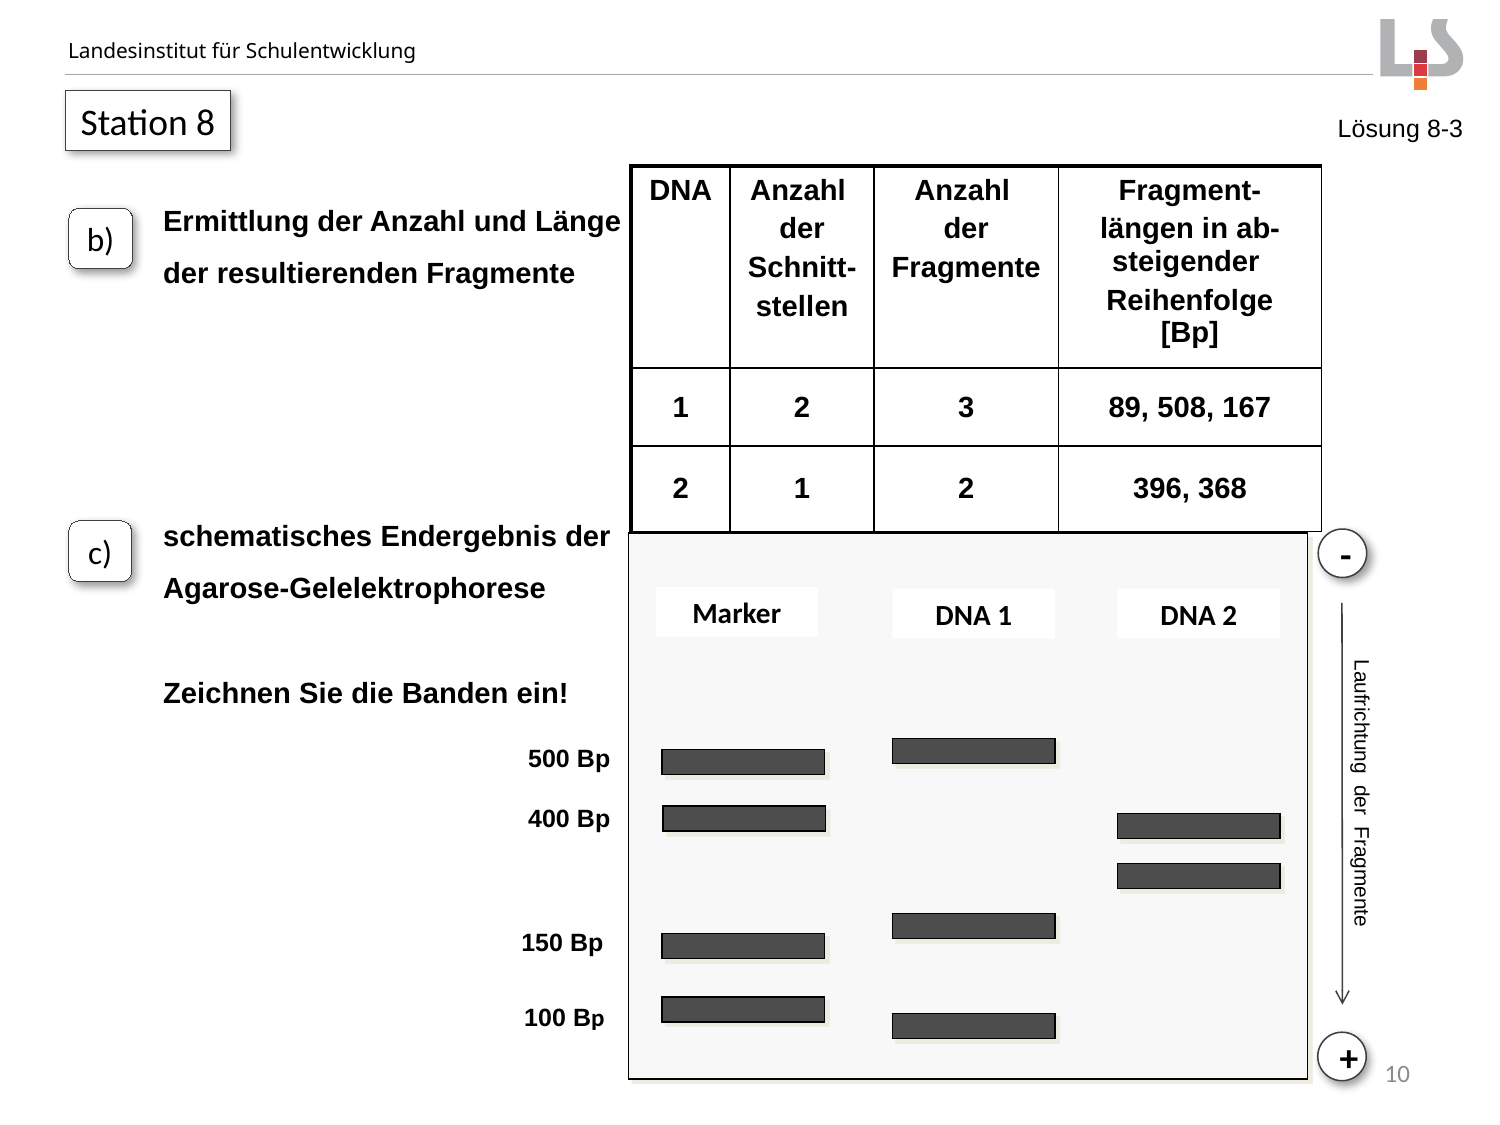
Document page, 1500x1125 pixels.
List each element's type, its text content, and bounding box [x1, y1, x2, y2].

text_box c) [68, 520, 132, 582]
table_header Anzahl der Fragmente [875, 168, 1058, 177]
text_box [52, 18, 1464, 91]
text_box - [1316, 526, 1369, 580]
text_box Ermittlung der Anzahl und Länge der resultierenden Fragmente schematisches Endergebnis der Agarose-Gelelektrophorese Zeichnen Sie die Banden ein! [148, 177, 1500, 717]
table_header Anzahl der Schnitt- stellen [731, 168, 873, 177]
text_box + [1315, 1030, 1369, 1083]
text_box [424, 532, 1308, 1080]
text_box Station 8 [65, 99, 231, 151]
table_header DNA [633, 168, 729, 177]
text_box Laufrichtung der Fragmente [1347, 644, 1383, 942]
text_box Lösung 8-3 [1322, 104, 1479, 150]
text_box b) [68, 208, 133, 269]
table_header Fragment- längen in ab-steigender Reihenfolge [Bp] [1059, 168, 1321, 177]
slide_number 10 [1074, 1042, 1425, 1103]
